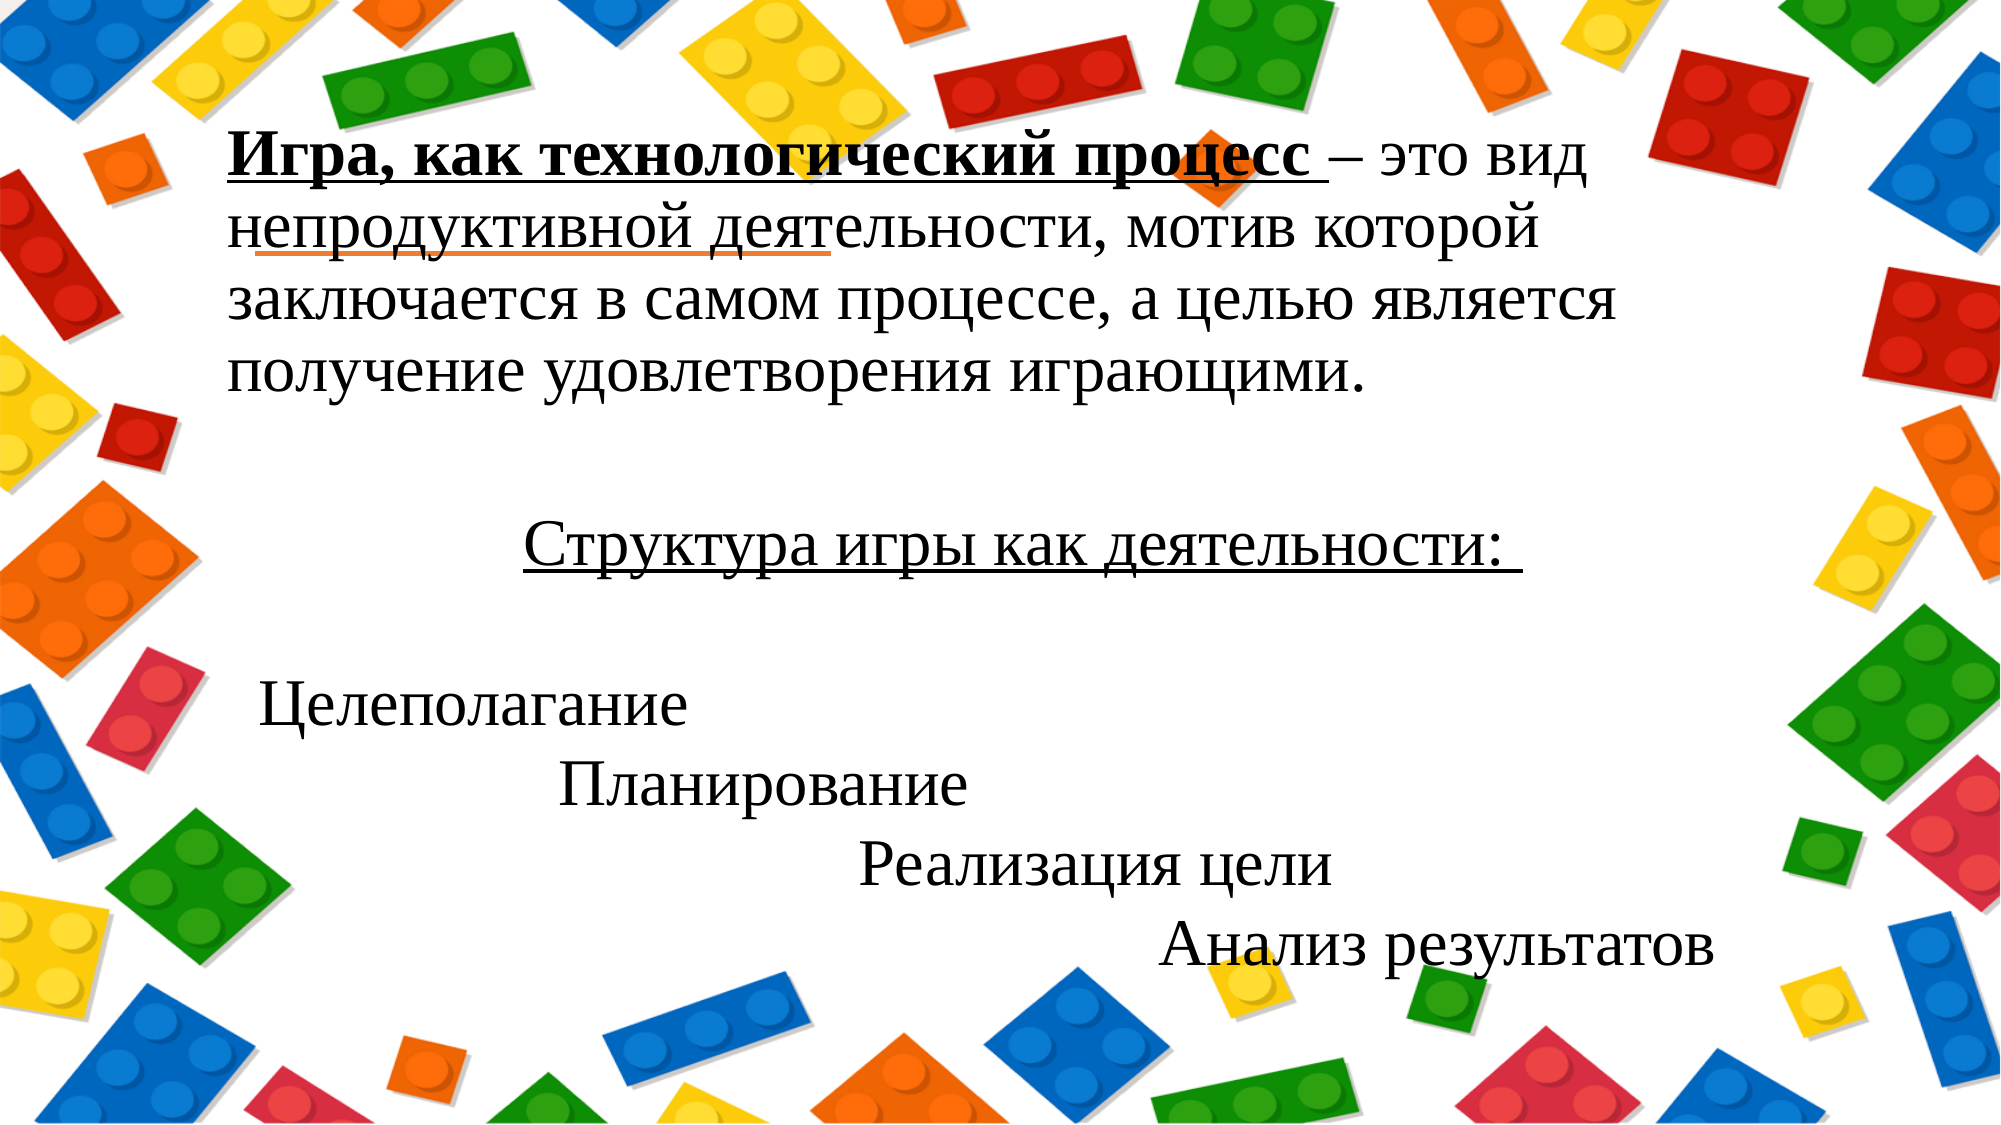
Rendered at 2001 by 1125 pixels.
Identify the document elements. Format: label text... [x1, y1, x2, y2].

text_box Игра, как технологический процесс – это вид непродуктивной деятельности, мотив которой заключается в самом процессе, а целью является получение удовлетворения играющими. [212, 111, 1803, 414]
picture [0, 0, 2001, 1125]
text_box Структура игры как деятельности: Целеполагание Планирование Реализация цели Анализ результатов [243, 491, 1803, 1032]
